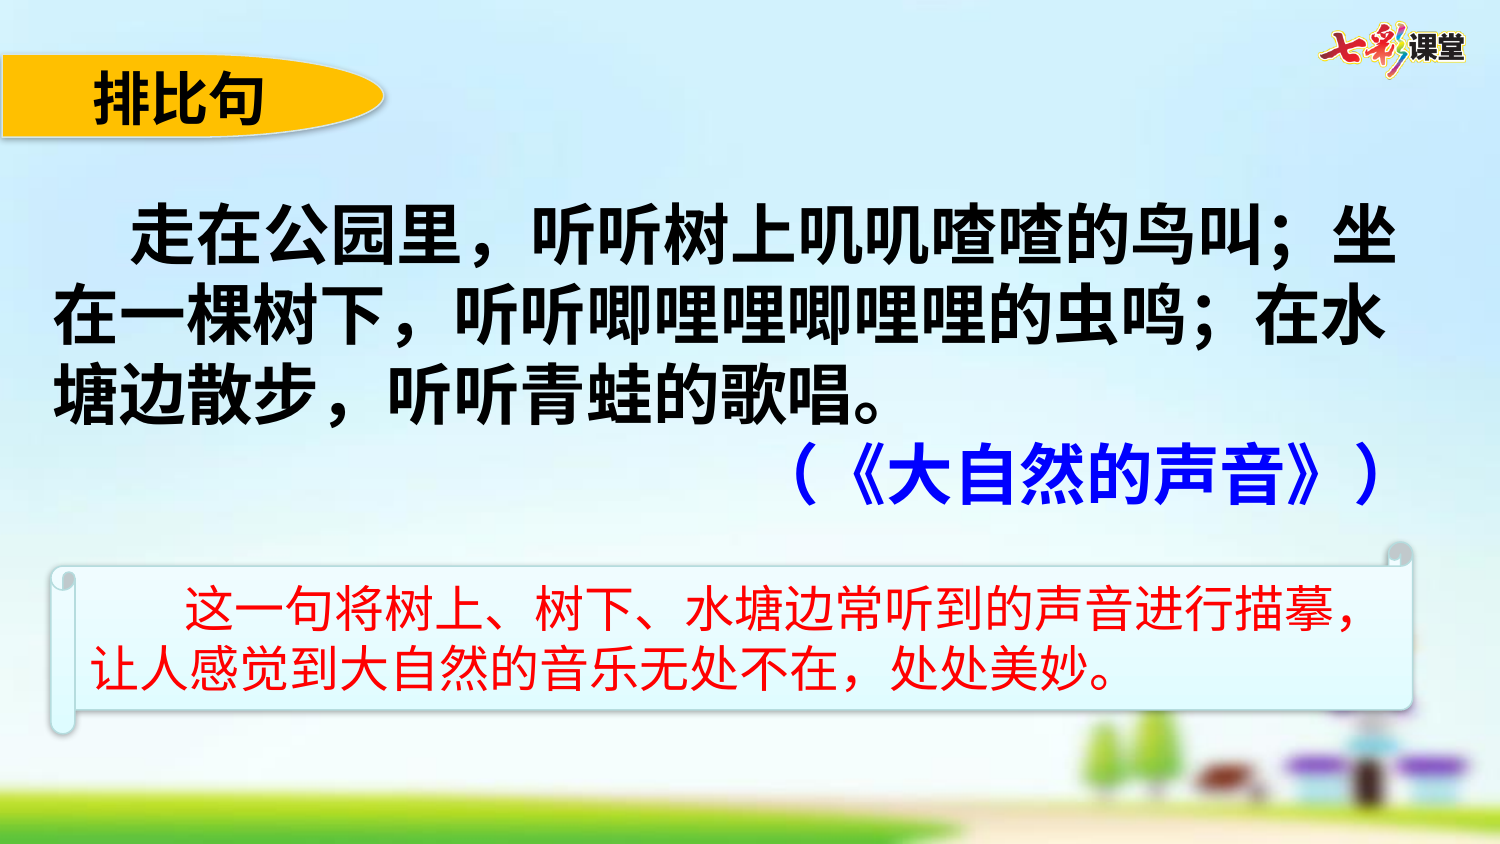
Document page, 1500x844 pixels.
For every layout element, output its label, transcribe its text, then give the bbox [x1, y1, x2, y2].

picture [0, 0, 1500, 844]
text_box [0, 53, 384, 139]
text_box 走在公园里，听听树上叽叽喳喳的鸟叫；坐在一棵树下，听听唧哩哩唧哩哩的虫鸣；在水塘边散步，听听青蛙的歌唱。 （《大自然的声音》） [38, 185, 1436, 521]
text_box 这一句将树上、树下、水塘边常听到的声音进行描摹，让人感觉到大自然的音乐无处不在，处处美妙。 [50, 541, 1414, 735]
